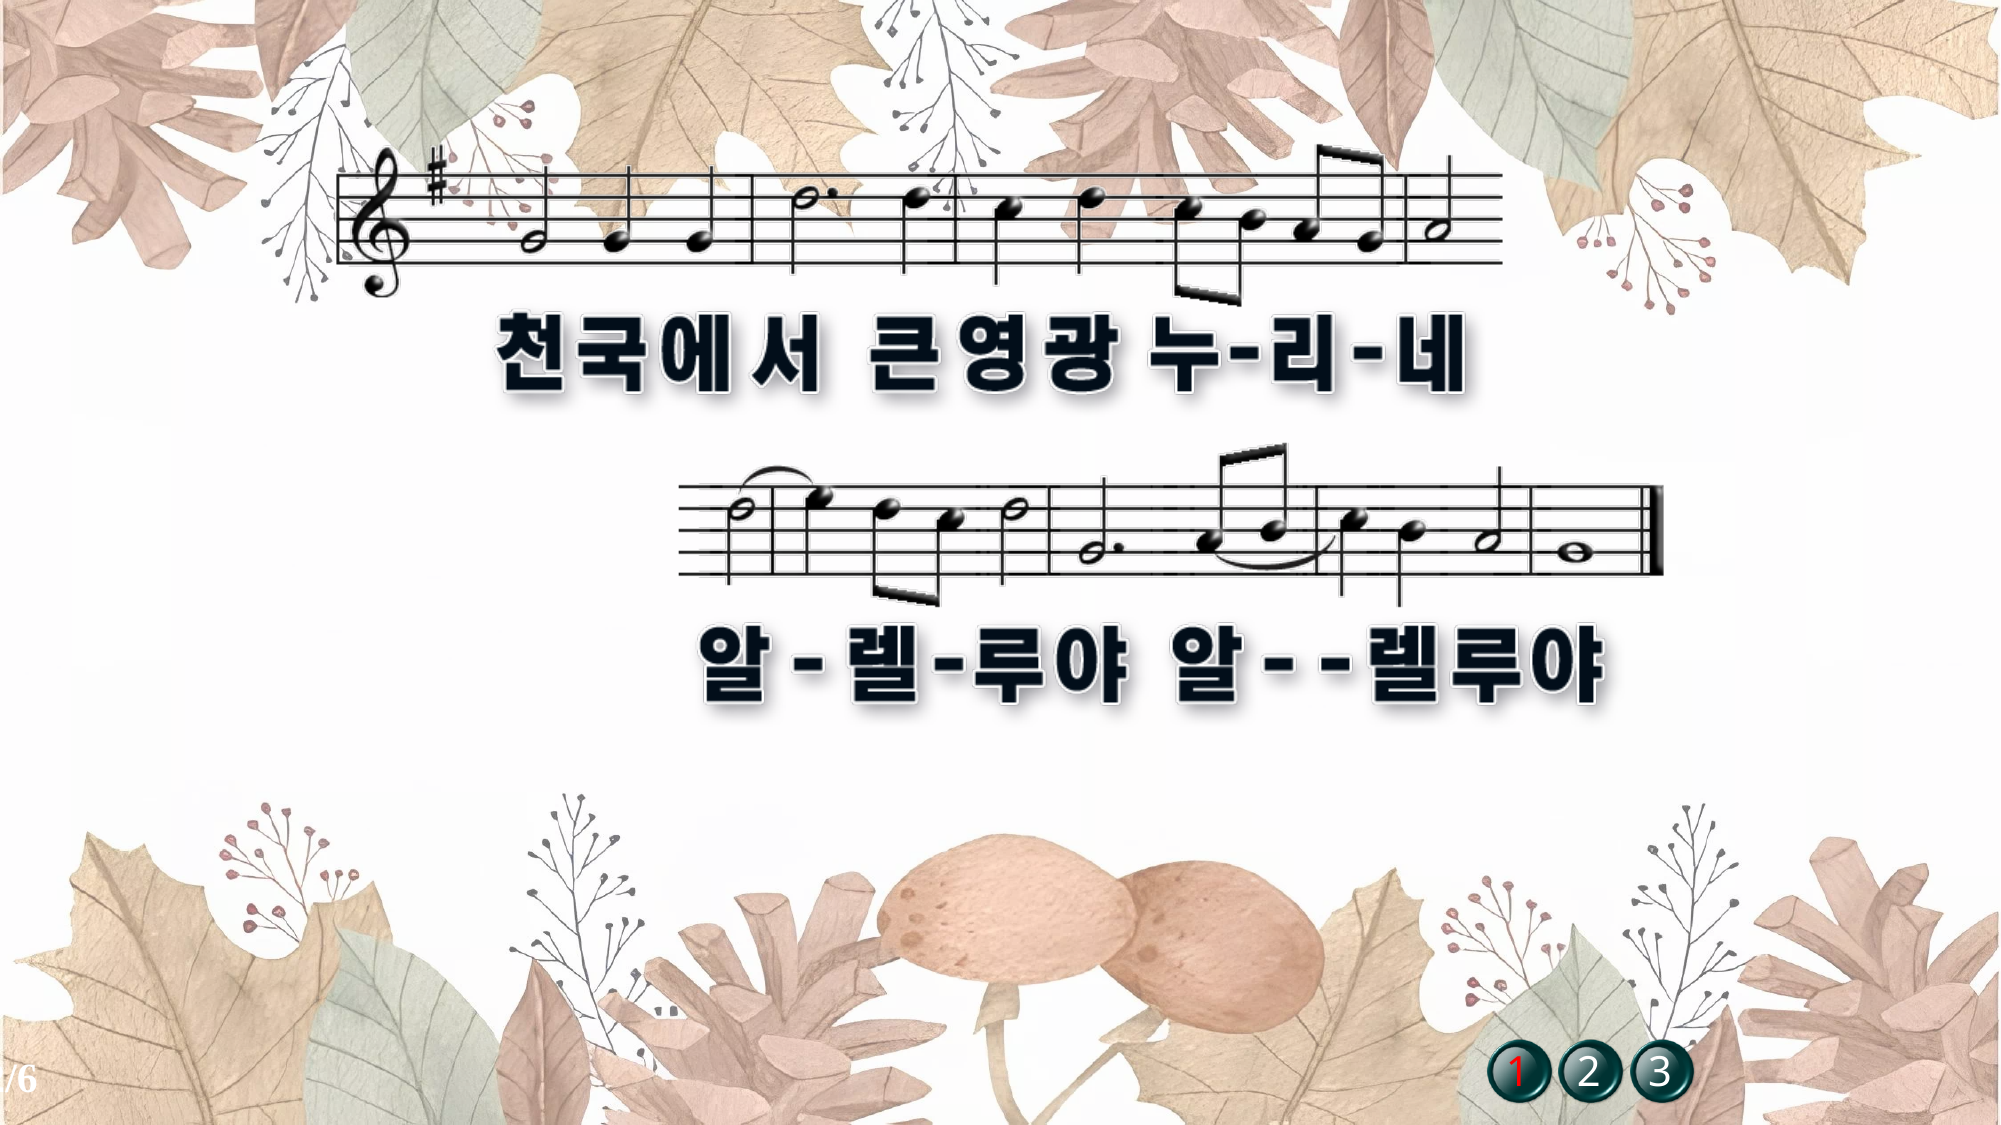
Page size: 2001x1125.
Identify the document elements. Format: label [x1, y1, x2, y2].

text_box [1555, 1035, 1626, 1106]
text_box [1627, 1035, 1697, 1106]
text_box [1484, 1035, 1555, 1106]
picture [0, 0, 2001, 1125]
